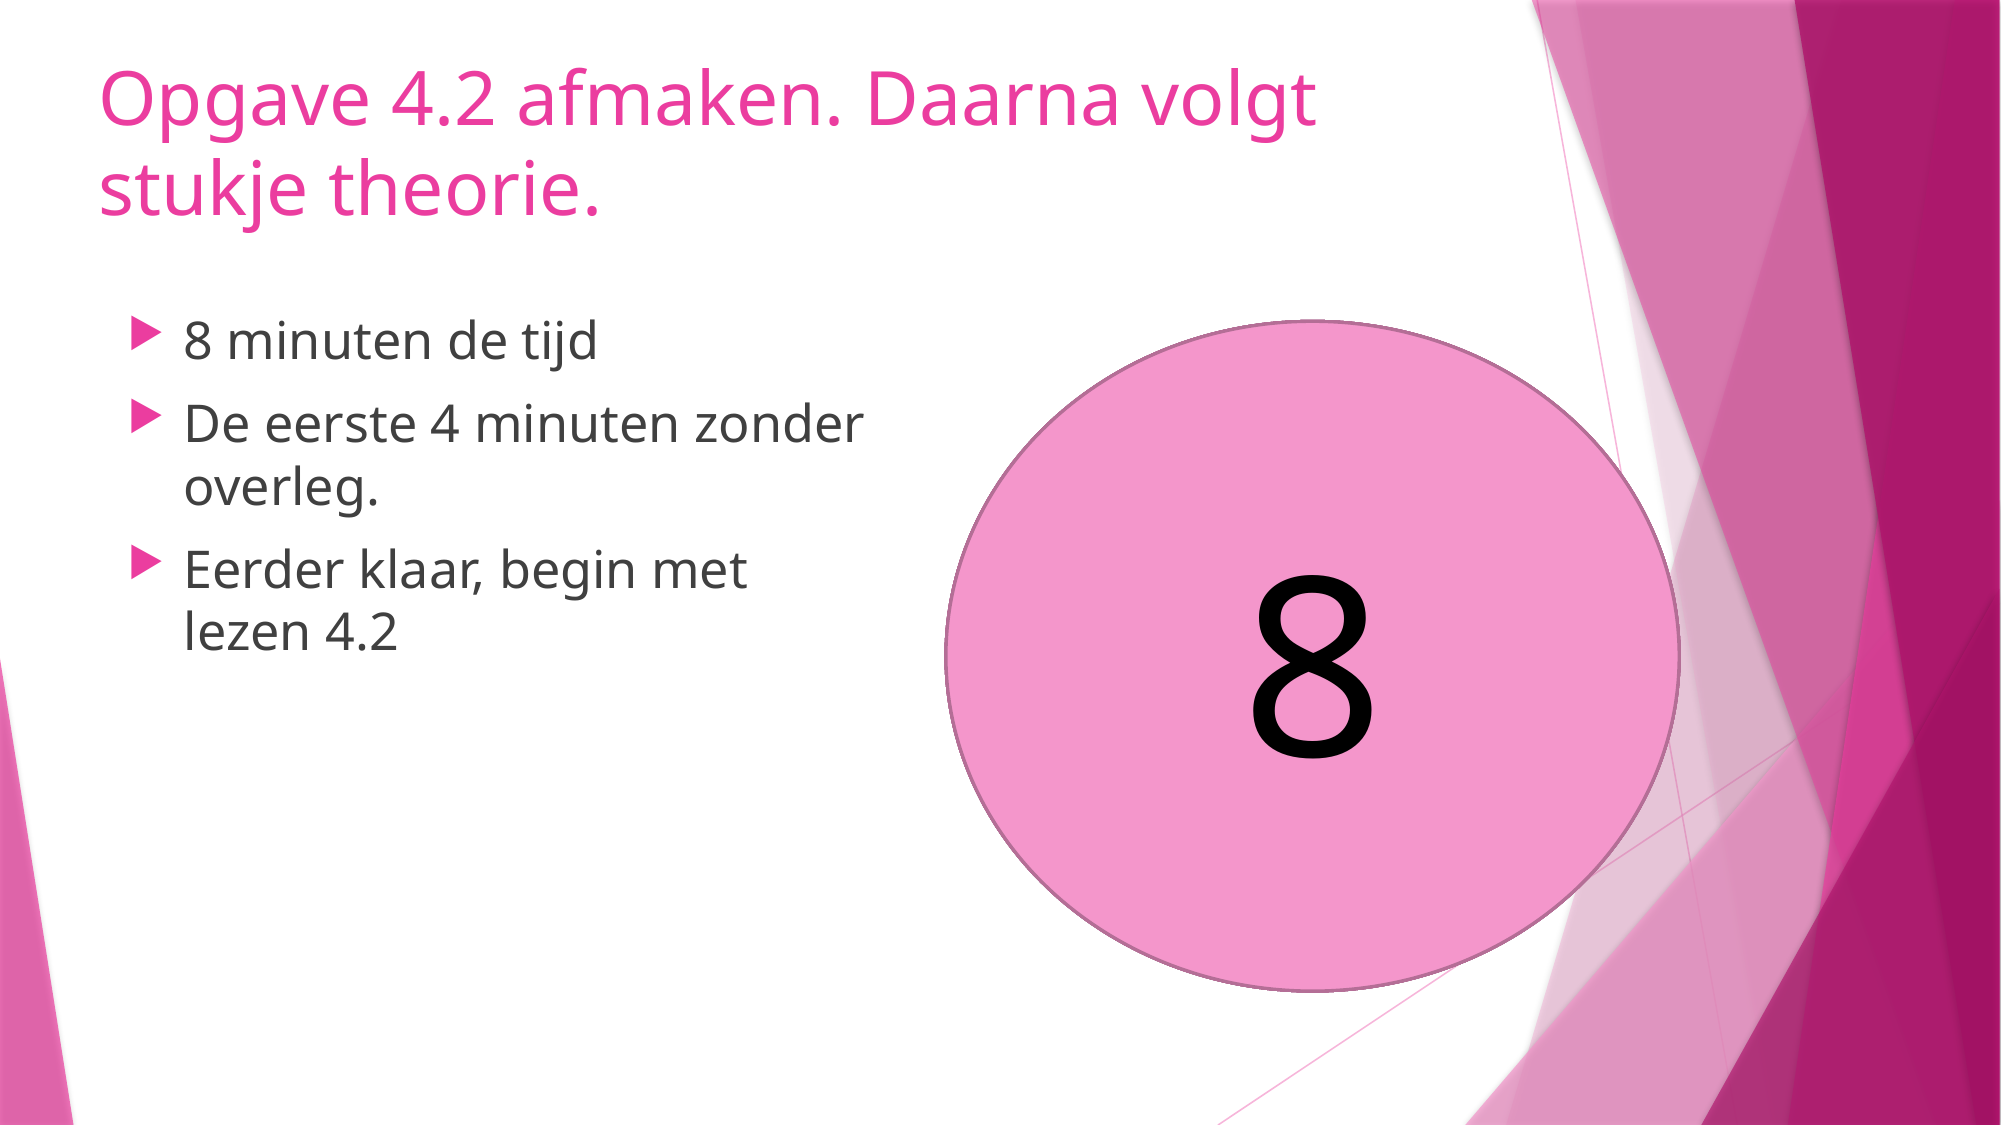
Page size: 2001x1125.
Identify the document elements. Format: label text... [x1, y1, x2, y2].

text_box 8 [944, 319, 1681, 993]
title Opgave 4.2 afmaken. Daarna volgt stukje theorie. [83, 42, 1494, 260]
list 8 minuten de tijd De eerste 4 minuten zonder overleg. Eerder klaar, begin met lezen 4.2 [112, 299, 896, 992]
